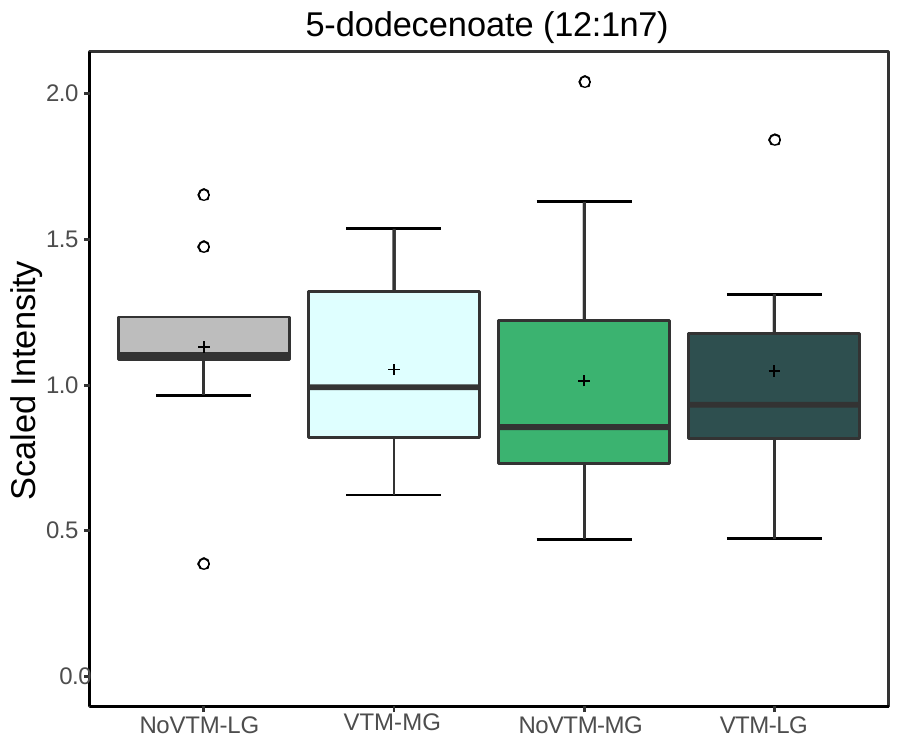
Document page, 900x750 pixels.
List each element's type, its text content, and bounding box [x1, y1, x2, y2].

text_box 0.5 [44, 513, 78, 544]
text_box VTM-MG [341, 721, 443, 736]
slide_number NoVTM-LG [137, 721, 290, 750]
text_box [83, 50, 891, 713]
text_box 1.5 [44, 221, 78, 253]
text_box NoVTM-MG [516, 721, 650, 738]
text_box 1.0 [45, 367, 78, 399]
text_box 2.0 [44, 75, 78, 107]
text_box 5-dodecenoate (12:1n7) [303, 0, 675, 44]
text_box VTM-LG [717, 721, 822, 738]
text_box Scaled Intensity [1, 256, 45, 503]
footer 0.0 [57, 661, 95, 750]
